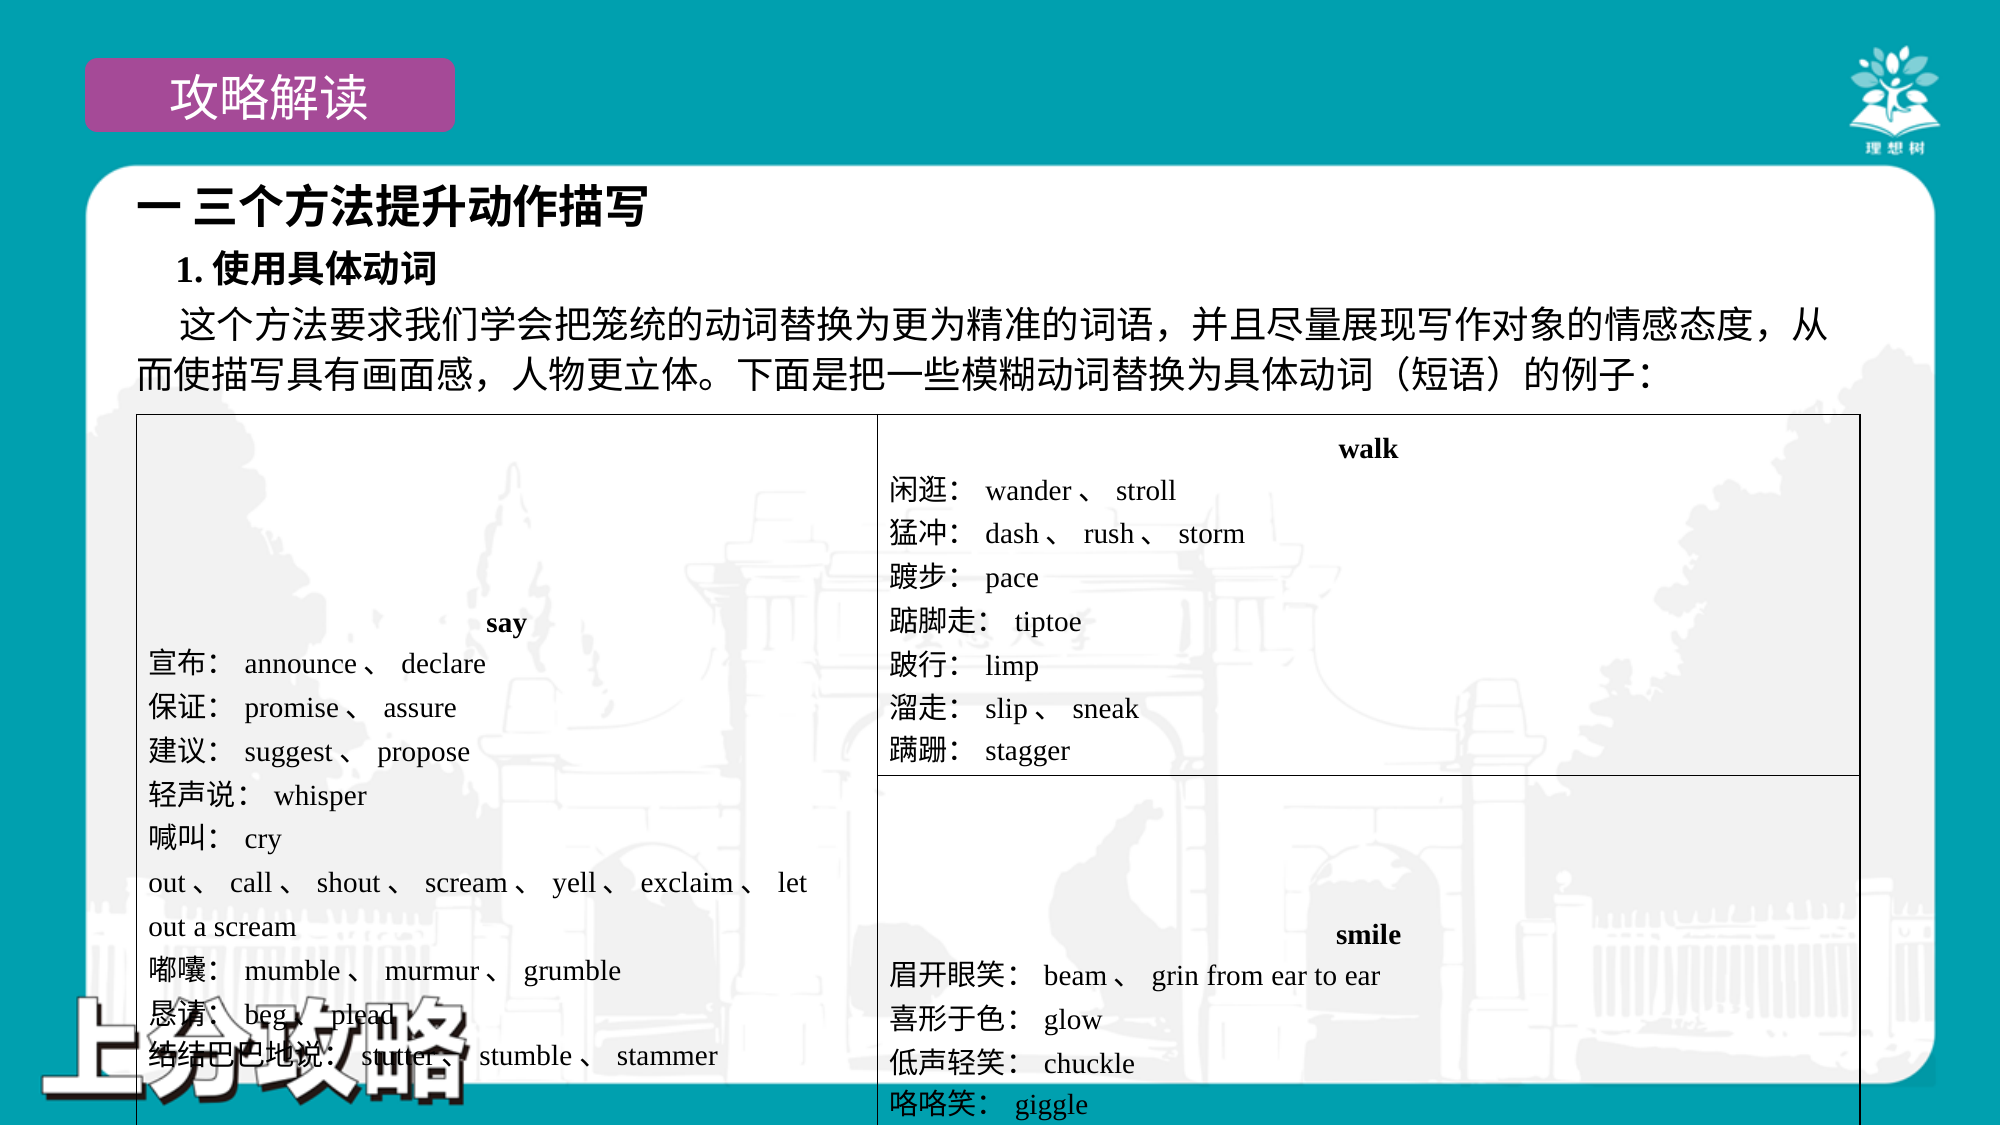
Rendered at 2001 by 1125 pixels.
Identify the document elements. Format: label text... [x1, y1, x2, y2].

table_header say 宣布：announce、declare 保证：promise、assure 建议：suggest、propose 轻声说：whisper 喊叫：cry out、call、shout、scream、yell、exclaim、let out a scream 嘟囔：mumble、murmur、grumble 恳请：beg、plead 结结巴巴地说：stutter、stumble、stammer [137, 415, 877, 1125]
picture [0, 0, 2000, 1125]
table_cell smile 眉开眼笑：beam、grin from ear to ear 喜形于色：glow 低声轻笑：chuckle 咯咯笑：giggle [878, 776, 1859, 1125]
text_box 1.使用具体动词 这个方法要求我们学会把笼统的动词替换为更为精准的词语，并且尽量展现写作对象的情感态度，从 而使描写具有画面感，人物更立体。下面是把一些模糊动词替换为具体动词（短语）的例子：#1.1 [136, 233, 1865, 393]
text_box 一 三个方法提升动作描写 [136, 176, 1865, 232]
table_header walk 闲逛：wander、stroll 猛冲：dash、rush、storm 踱步：pace 踮脚走：tiptoe 跛行：limp 溜走：slip、sneak 蹒跚：stagger [878, 415, 1859, 775]
